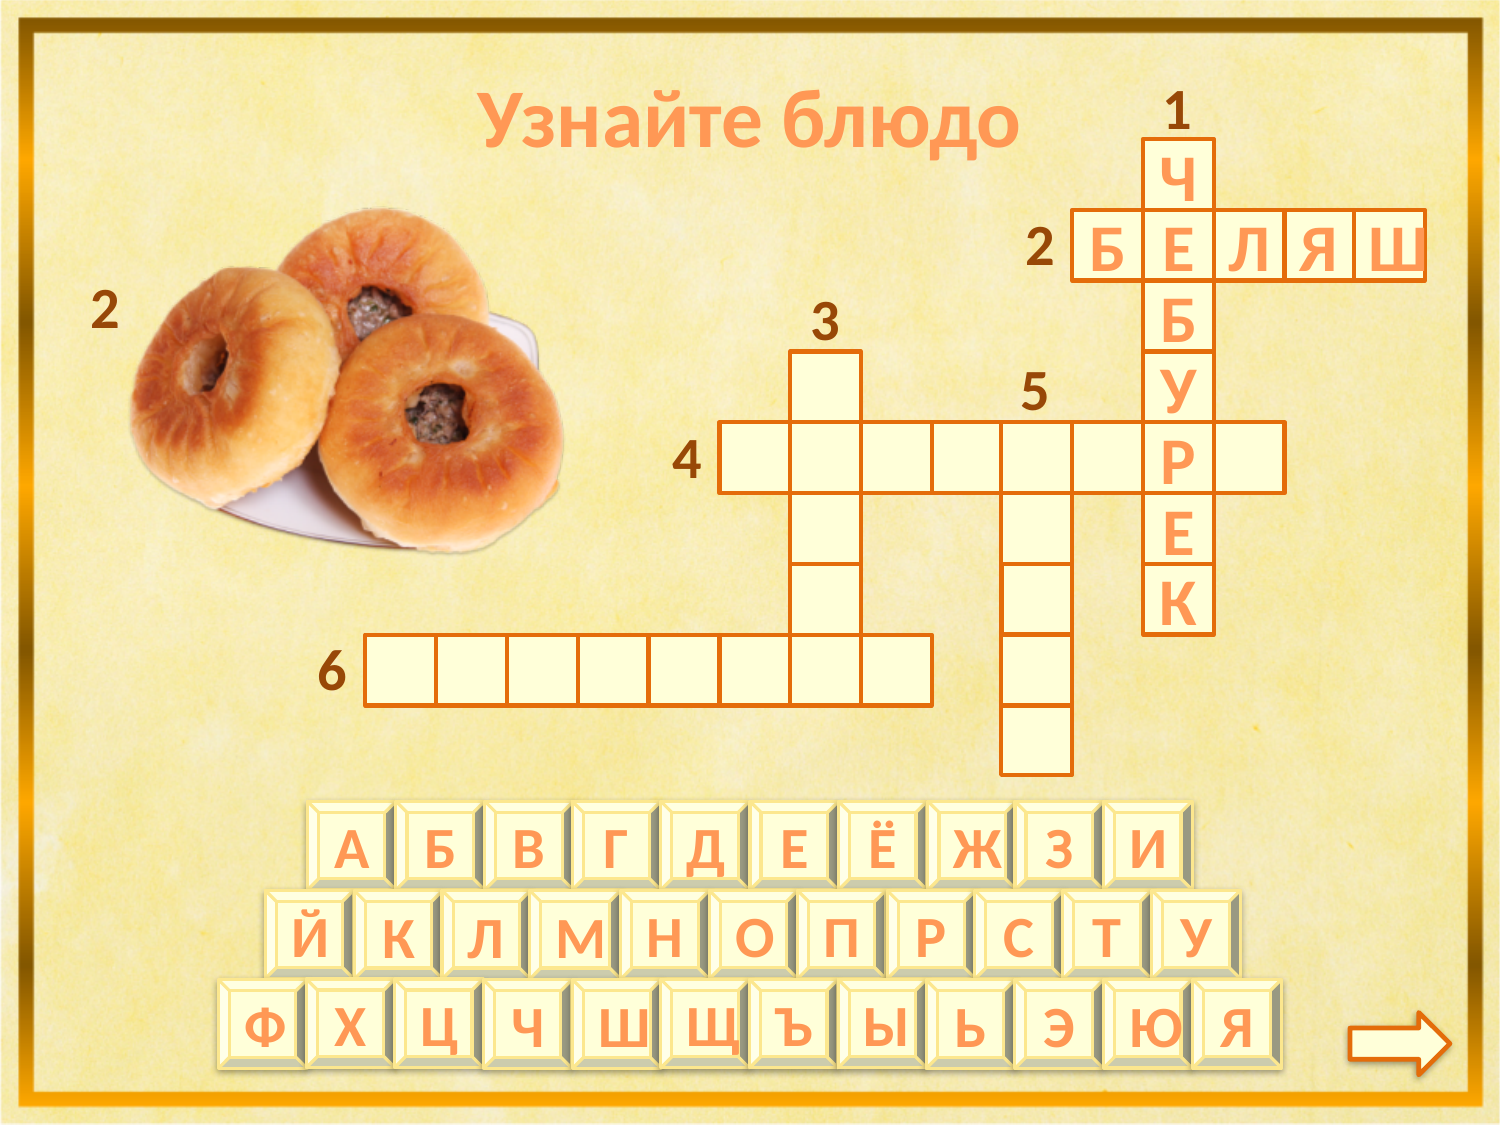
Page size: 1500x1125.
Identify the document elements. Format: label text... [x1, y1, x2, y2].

text_box [445, 891, 524, 901]
text_box Й [264, 889, 352, 977]
text_box П [796, 889, 884, 977]
text_box М [529, 889, 617, 977]
text_box О [1153, 894, 1162, 975]
text_box Щ [1104, 982, 1114, 1065]
text_box [1107, 802, 1189, 811]
text_box Г [571, 800, 657, 888]
text_box [999, 565, 1074, 637]
text_box М [976, 894, 985, 975]
text_box [1003, 420, 1074, 495]
text_box Ж [927, 800, 1011, 888]
text_box Узнайте блюдо [463, 56, 1037, 172]
text_box К [798, 894, 808, 976]
text_box Е [310, 980, 390, 989]
text_box [1018, 802, 1097, 812]
text_box Ш [572, 979, 657, 1069]
text_box [624, 891, 703, 901]
text_box [999, 495, 1074, 566]
text_box Б [576, 980, 657, 990]
text_box З [530, 893, 540, 976]
text_box Ч [482, 979, 569, 1069]
text_box И [1066, 891, 1145, 901]
text_box Ю [664, 802, 743, 812]
text_box [573, 805, 582, 886]
text_box [863, 633, 934, 708]
text_box [438, 633, 509, 708]
text_box У [1141, 354, 1216, 424]
text_box [717, 420, 788, 495]
text_box Д [1104, 804, 1114, 887]
text_box Н [1064, 894, 1073, 975]
text_box 2 [1155, 891, 1237, 901]
text_box Е [664, 980, 746, 990]
text_box У [573, 983, 583, 1065]
text_box Я [1192, 978, 1283, 1069]
text_box В [929, 805, 938, 886]
text_box [1074, 420, 1141, 495]
text_box Я [1287, 208, 1356, 283]
text_box Е [1141, 211, 1216, 283]
text_box Ъ [748, 978, 834, 1069]
text_box 3 [795, 275, 855, 360]
text_box Ю [1103, 978, 1189, 1069]
text_box У [486, 980, 569, 990]
text_box И [1103, 800, 1193, 888]
text_box [934, 420, 1003, 495]
text_box [788, 495, 863, 566]
text_box Узнайте блюдо [930, 981, 1010, 990]
text_box 3 [1107, 980, 1189, 990]
text_box Ш [1016, 984, 1025, 1065]
text_box Б [395, 800, 481, 888]
text_box Н [620, 889, 706, 977]
text_box Ъ [1194, 983, 1203, 1064]
text_box Ы [837, 978, 922, 1069]
text_box Ч [927, 983, 937, 1065]
text_box Щ [660, 978, 746, 1069]
text_box П [219, 983, 229, 1065]
text_box К [353, 889, 438, 976]
text_box 5 [978, 891, 1057, 901]
text_box 2 [1010, 200, 1070, 285]
text_box [788, 565, 863, 637]
text_box Б [839, 804, 849, 887]
text_box Д [660, 800, 746, 888]
text_box Е [749, 800, 835, 888]
text_box Х [752, 986, 758, 1061]
text_box Б [1070, 208, 1141, 283]
text_box Ф [662, 983, 671, 1064]
text_box 6 [533, 891, 615, 901]
text_box [801, 891, 880, 901]
text_box Р [398, 980, 479, 989]
text_box Ц [394, 978, 481, 1069]
text_box О [708, 889, 794, 977]
text_box С [974, 889, 1059, 977]
text_box Л [888, 894, 897, 975]
text_box К [1141, 566, 1216, 637]
text_box Р [886, 889, 971, 977]
text_box [788, 424, 863, 495]
text_box Ъ [311, 802, 390, 812]
text_box [712, 891, 792, 901]
text_box Й [710, 894, 720, 976]
text_box Ф [217, 979, 302, 1069]
text_box 6 [302, 624, 363, 710]
text_box Г [1016, 805, 1025, 886]
text_box Э [575, 802, 654, 812]
text_box [269, 891, 347, 900]
text_box [999, 708, 1074, 777]
text_box Ы [399, 802, 478, 812]
text_box Ж [443, 894, 452, 976]
text_box Ч [753, 980, 834, 990]
text_box Узнайте блюдо [486, 805, 495, 886]
text_box [788, 636, 863, 708]
text_box 1 [397, 805, 406, 886]
text_box [1019, 981, 1099, 990]
text_box [509, 633, 580, 708]
text_box Ш [1356, 208, 1427, 283]
text_box Я [753, 802, 832, 812]
text_box 1 [1147, 64, 1208, 149]
text_box Э [1014, 979, 1100, 1069]
text_box Т [484, 983, 494, 1065]
text_box Л [1216, 208, 1287, 283]
text_box Ё [355, 894, 364, 976]
text_box [721, 633, 788, 708]
text_box А [1196, 980, 1278, 990]
text_box Е [266, 894, 275, 975]
text_box Ч [308, 804, 318, 887]
text_box Р [307, 982, 317, 1064]
text_box [1216, 420, 1287, 495]
text_box [999, 637, 1074, 708]
text_box Л [441, 889, 526, 976]
text_box [863, 420, 934, 495]
text_box [788, 349, 863, 424]
text_box 5 [662, 805, 671, 886]
text_box В [484, 800, 568, 888]
text_box [580, 633, 651, 708]
text_box Ч [1141, 137, 1216, 212]
text_box Ё [837, 800, 924, 888]
text_box [931, 802, 1009, 812]
text_box К [221, 980, 301, 990]
text_box 2 [75, 262, 107, 348]
text_box [363, 633, 438, 708]
text_box [357, 891, 436, 901]
text_box 1 [841, 980, 922, 990]
text_box У [1151, 889, 1241, 977]
text_box Ц [839, 983, 848, 1064]
text_box Ь [488, 802, 566, 812]
text_box Б [1141, 283, 1216, 354]
text_box Т [1062, 889, 1148, 977]
text_box Х [305, 978, 391, 1069]
text_box С [395, 982, 405, 1065]
text_box И [622, 894, 631, 975]
text_box З [1014, 800, 1100, 888]
text_box [651, 633, 721, 708]
text_box [842, 802, 921, 812]
picture [0, 0, 1500, 1125]
text_box Ь [925, 979, 1011, 1069]
text_box [1349, 1011, 1451, 1076]
text_box 5 [1005, 344, 1065, 420]
text_box А [306, 800, 392, 888]
text_box А [751, 805, 760, 886]
text_box 4 [657, 412, 717, 498]
text_box [890, 891, 969, 901]
text_box Р [1141, 424, 1216, 495]
text_box Е [1141, 495, 1216, 566]
